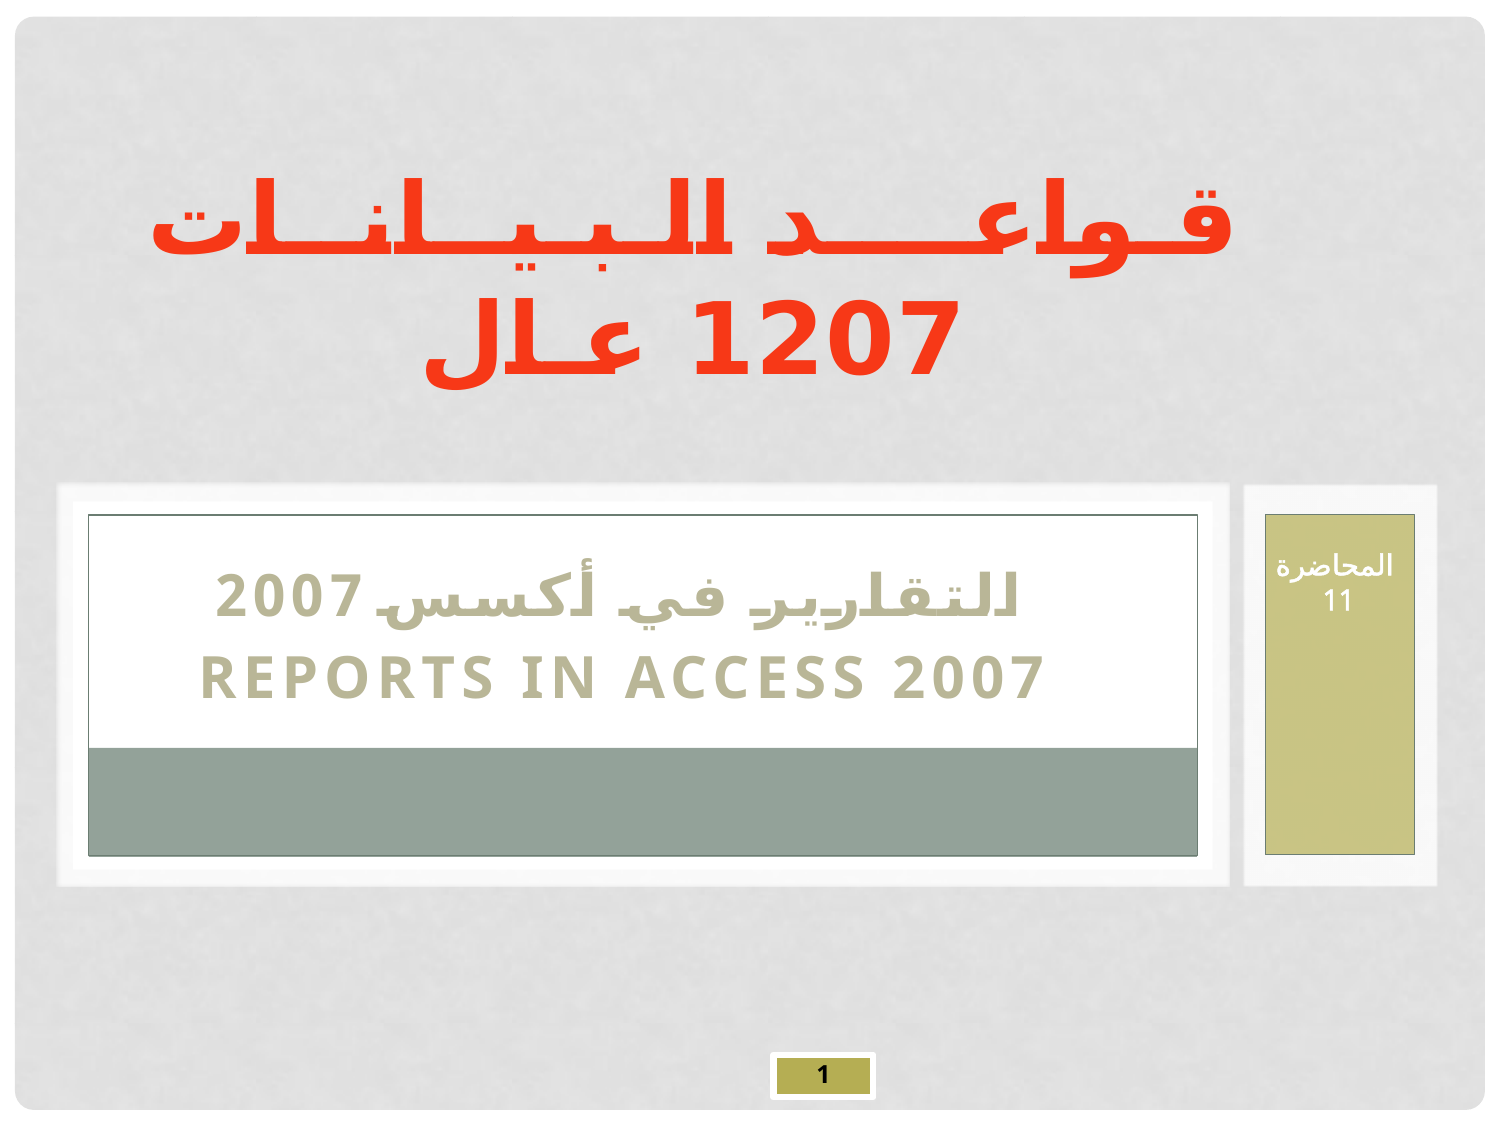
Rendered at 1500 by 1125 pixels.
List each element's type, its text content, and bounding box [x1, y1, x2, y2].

subtitle التقارير في أكسس 2007 Reports in Access 2007 [53, 550, 1190, 728]
title قـواعــــد الـبـيــانــات 1207 عـال [112, 160, 1275, 402]
text_box المحاضرة 11 [1257, 538, 1412, 624]
slide_number 1 [770, 1052, 876, 1100]
